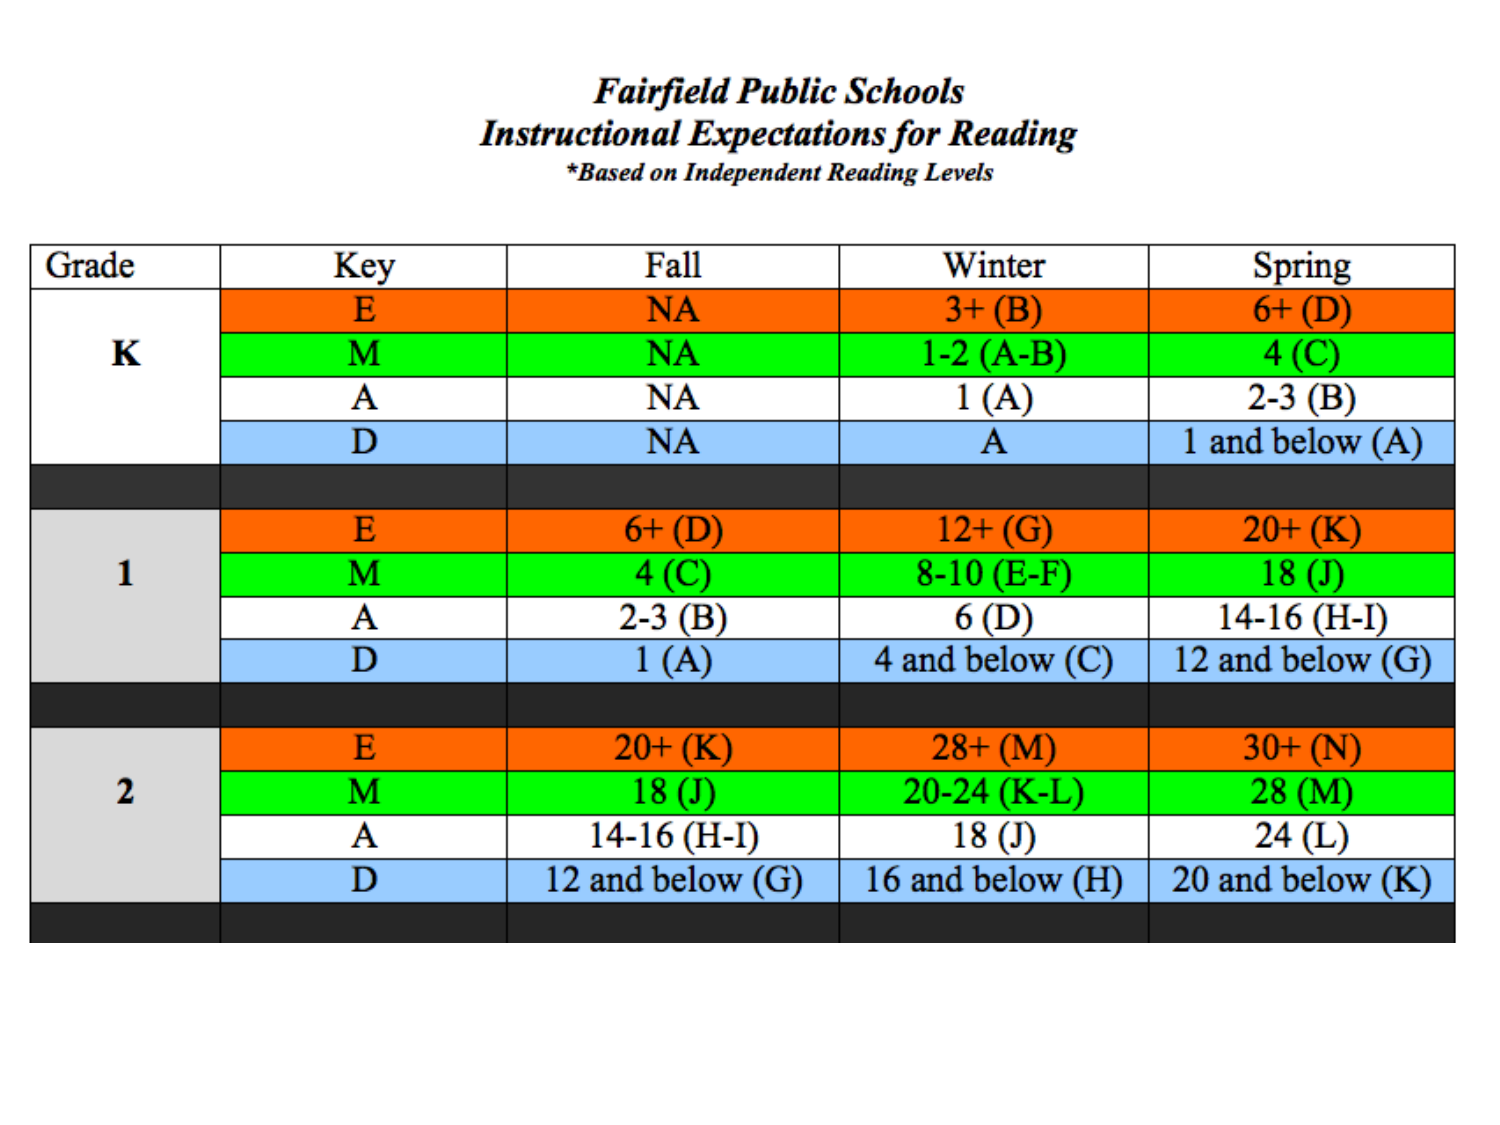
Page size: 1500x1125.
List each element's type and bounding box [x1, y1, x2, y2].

picture [0, 42, 1500, 943]
